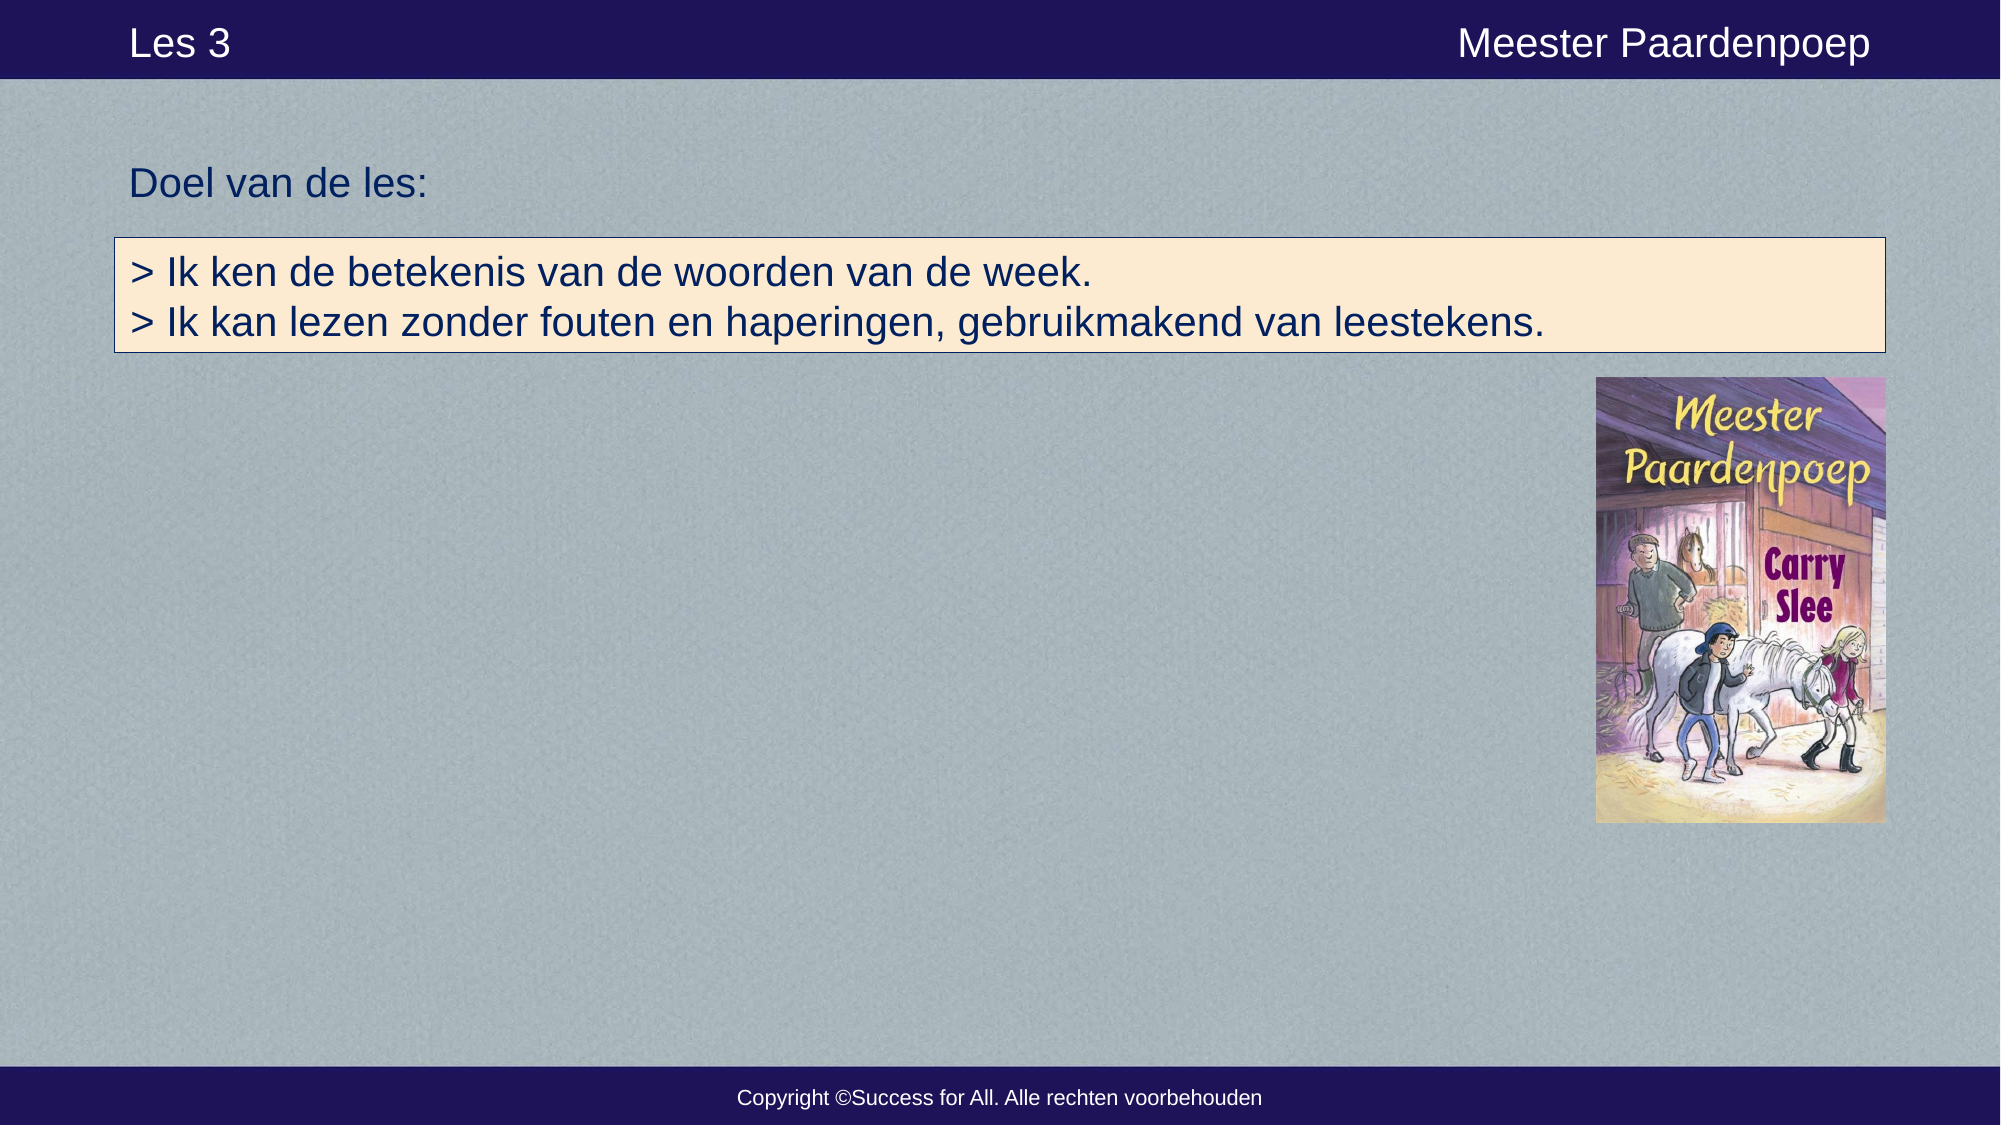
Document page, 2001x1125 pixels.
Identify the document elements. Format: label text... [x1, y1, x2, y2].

text_box Doel van de les: [113, 148, 1635, 214]
text_box > Ik ken de betekenis van de woorden van de week. > Ik kan lezen zonder fouten en haperingen, gebruikmakend van leestekens. [114, 237, 1886, 353]
text_box Les 3 [114, 8, 354, 73]
text_box Copyright ©Success for All. Alle rechten voorbehouden [0, 1076, 2000, 1125]
text_box Meester Paardenpoep [999, 8, 1886, 73]
picture [0, 0, 2001, 1125]
